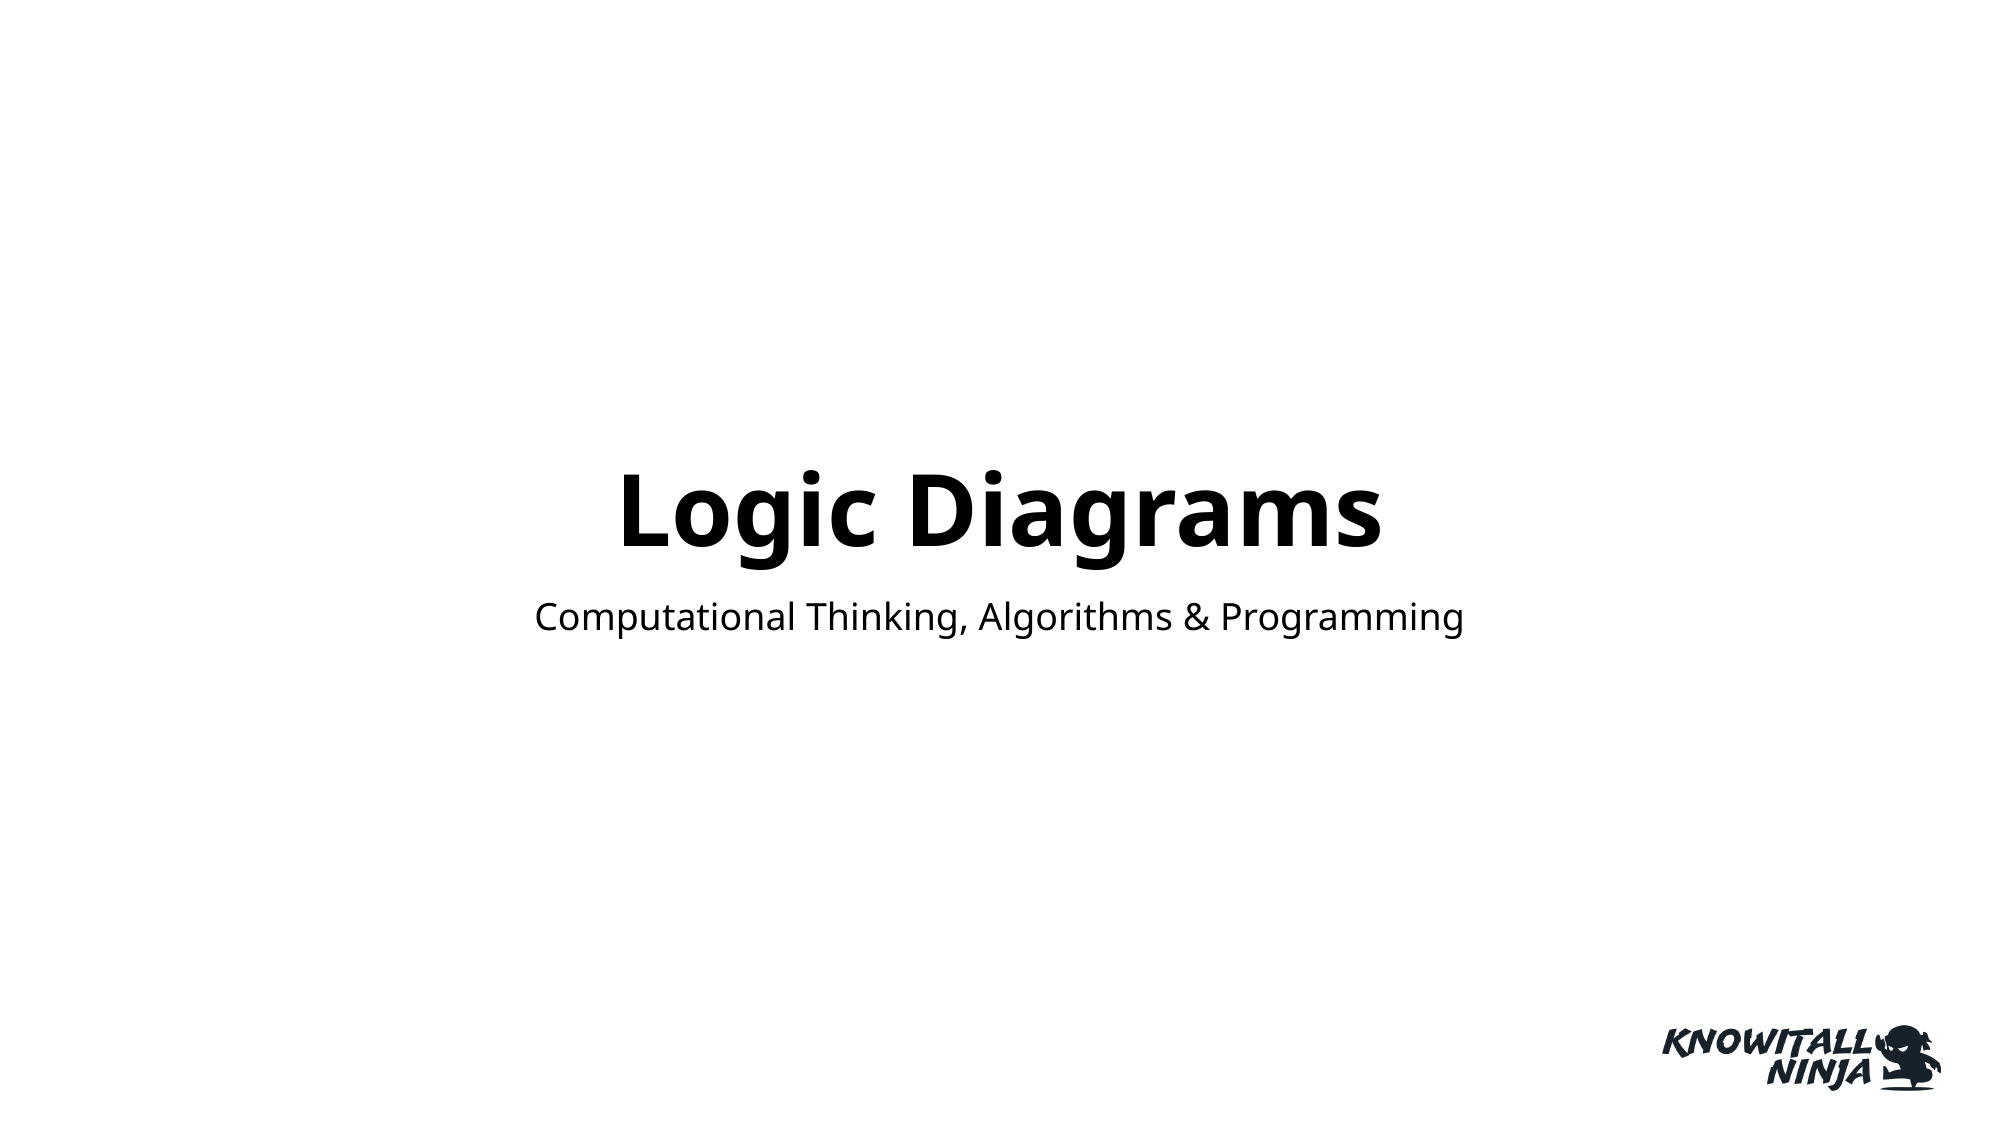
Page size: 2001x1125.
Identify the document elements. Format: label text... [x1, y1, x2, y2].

subtitle Computational Thinking, Algorithms & Programming [249, 590, 1750, 863]
picture [1662, 1025, 1941, 1091]
title Logic Diagrams [249, 184, 1750, 576]
